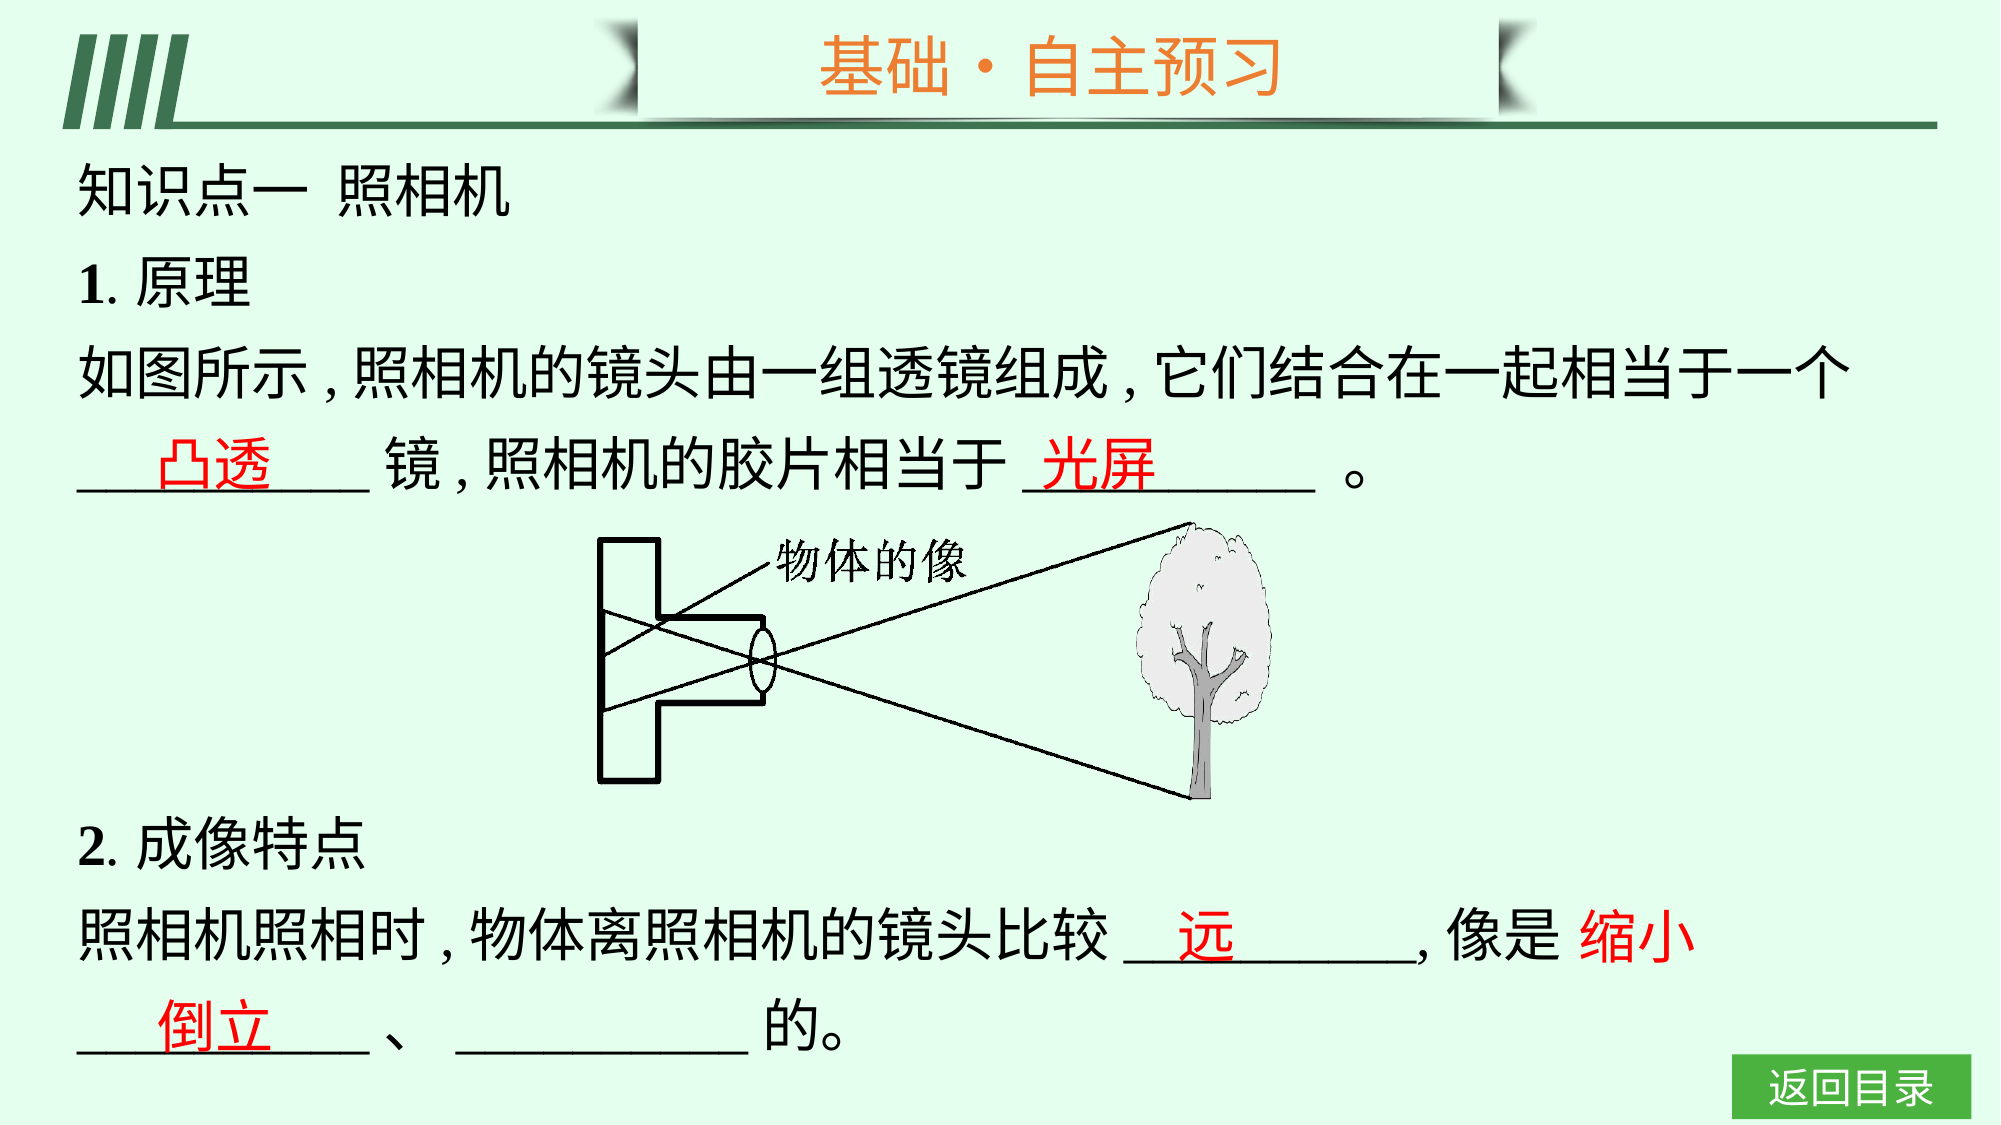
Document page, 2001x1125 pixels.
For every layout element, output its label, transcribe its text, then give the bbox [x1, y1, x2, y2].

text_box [62, 34, 1938, 130]
picture [594, 513, 1274, 807]
text_box 2.成像特点 照相机照相时,物体离照相机的镜头比较__________,像是__________、__________的。 [62, 778, 1938, 1067]
text_box 倒立 [142, 961, 303, 1068]
text_box 知识点一 照相机 1.原理 如图所示,照相机的镜头由一组透镜组成,它们结合在一起相当于一个__________镜,照相机的胶片相当于__________ 。 [62, 130, 1938, 505]
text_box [594, 16, 1537, 127]
text_box 凸透 [141, 398, 301, 505]
text_box 光屏 [1026, 398, 1186, 505]
text_box 缩小 [1564, 871, 1724, 978]
text_box 远 [1162, 870, 1251, 976]
